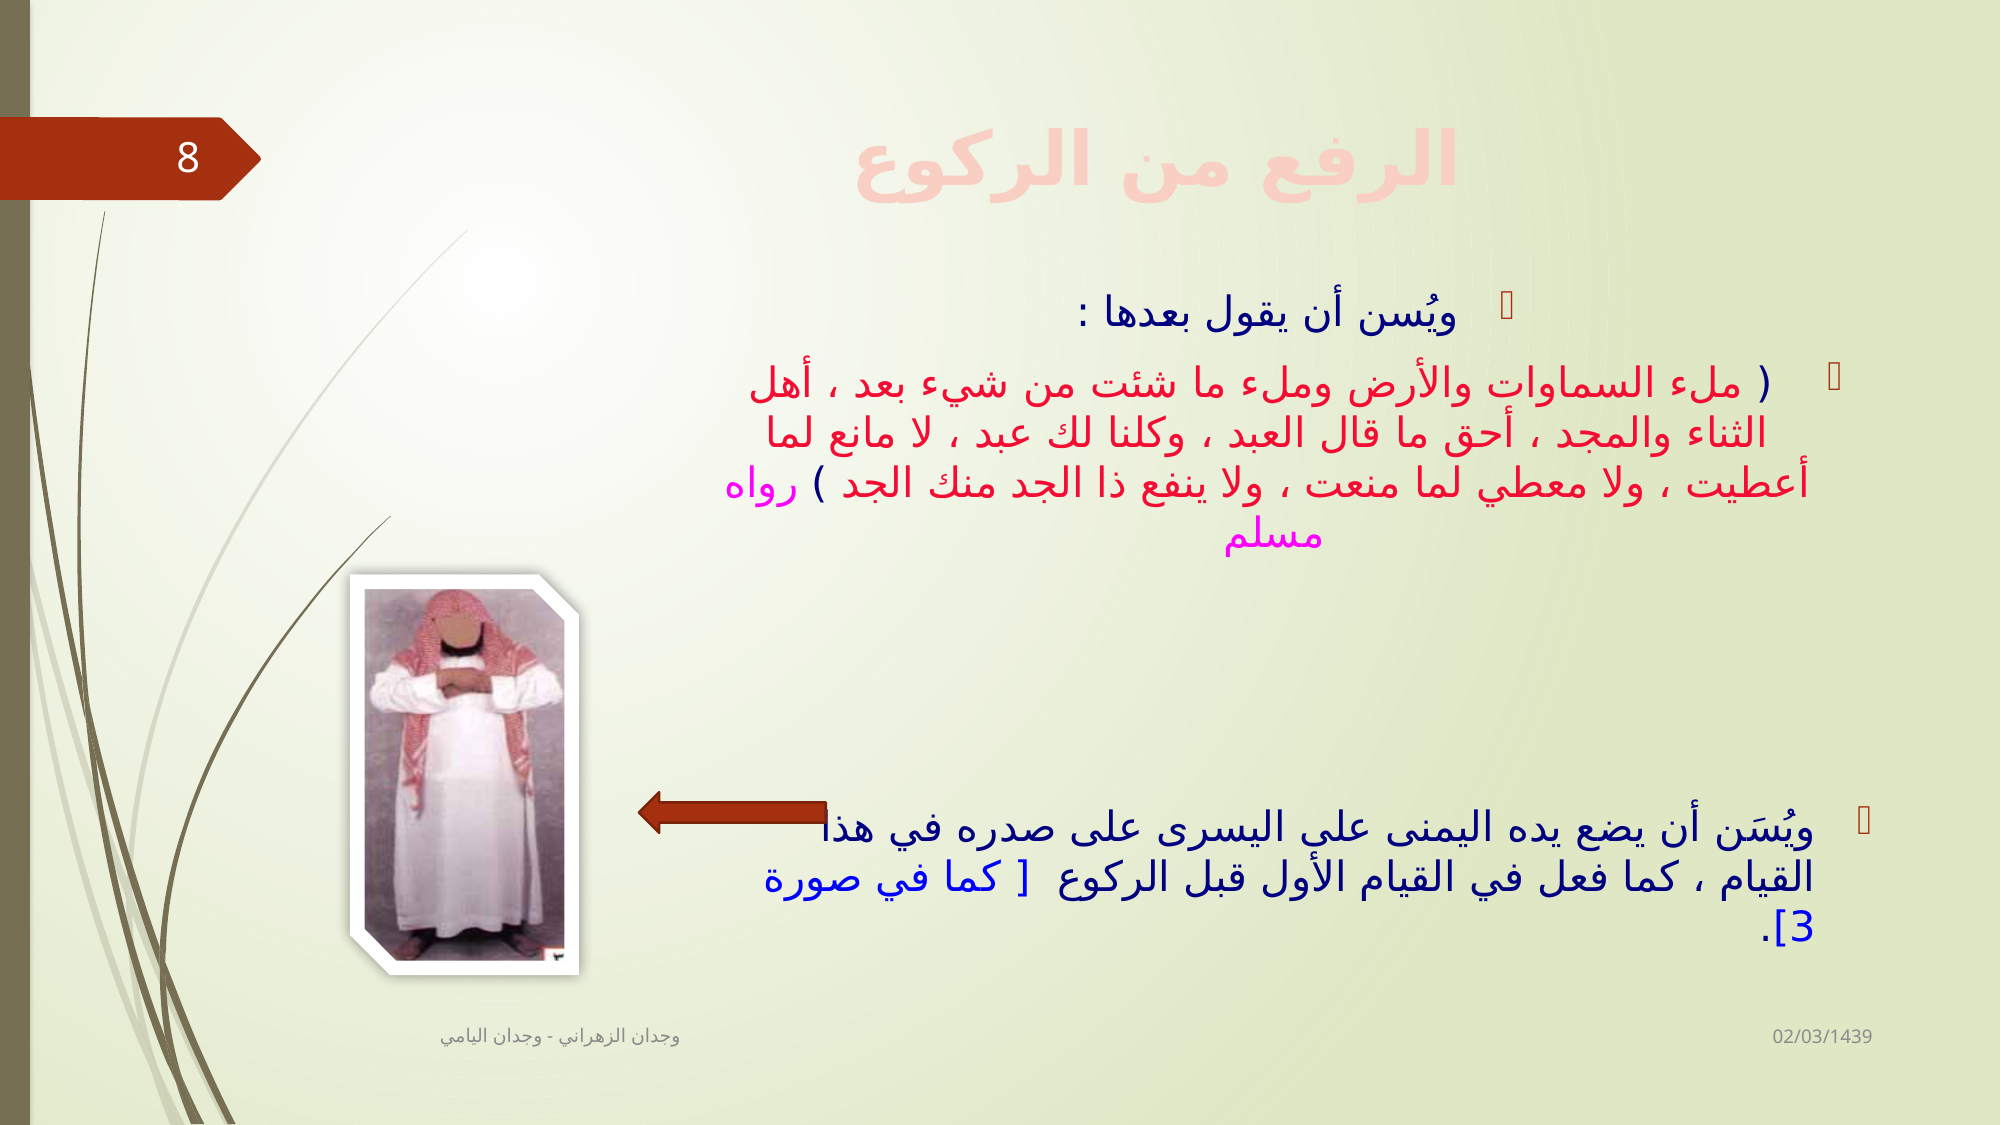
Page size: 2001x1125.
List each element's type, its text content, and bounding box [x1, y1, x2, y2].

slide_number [1699, 1005, 1888, 1067]
slide_number 8 [87, 129, 216, 190]
picture [356, 581, 572, 969]
footer وجدان الزهراني - وجدان اليامي [424, 1006, 1675, 1067]
list ويُسن أن يقول بعدها : ( ملء السماوات والأرض وملء ما شئت من شيء بعد ، أهل الثناء والمجد ، أحق ما قال العبد ، وكلنا لك عبد ، لا مانع لما أعطيت ، ولا معطي لما منعت ، ولا ينفع ذا الجد منك الجد ) رواه مسلم ويُسَن أن يضع يده اليمنى على اليسرى على صدره في هذا القيام ، كما فعل في القيام الأول قبل الركوع [ كما في صورة 3]. [703, 277, 1888, 970]
text_box [637, 791, 828, 834]
title الرفع من الركوع [425, 102, 1888, 313]
